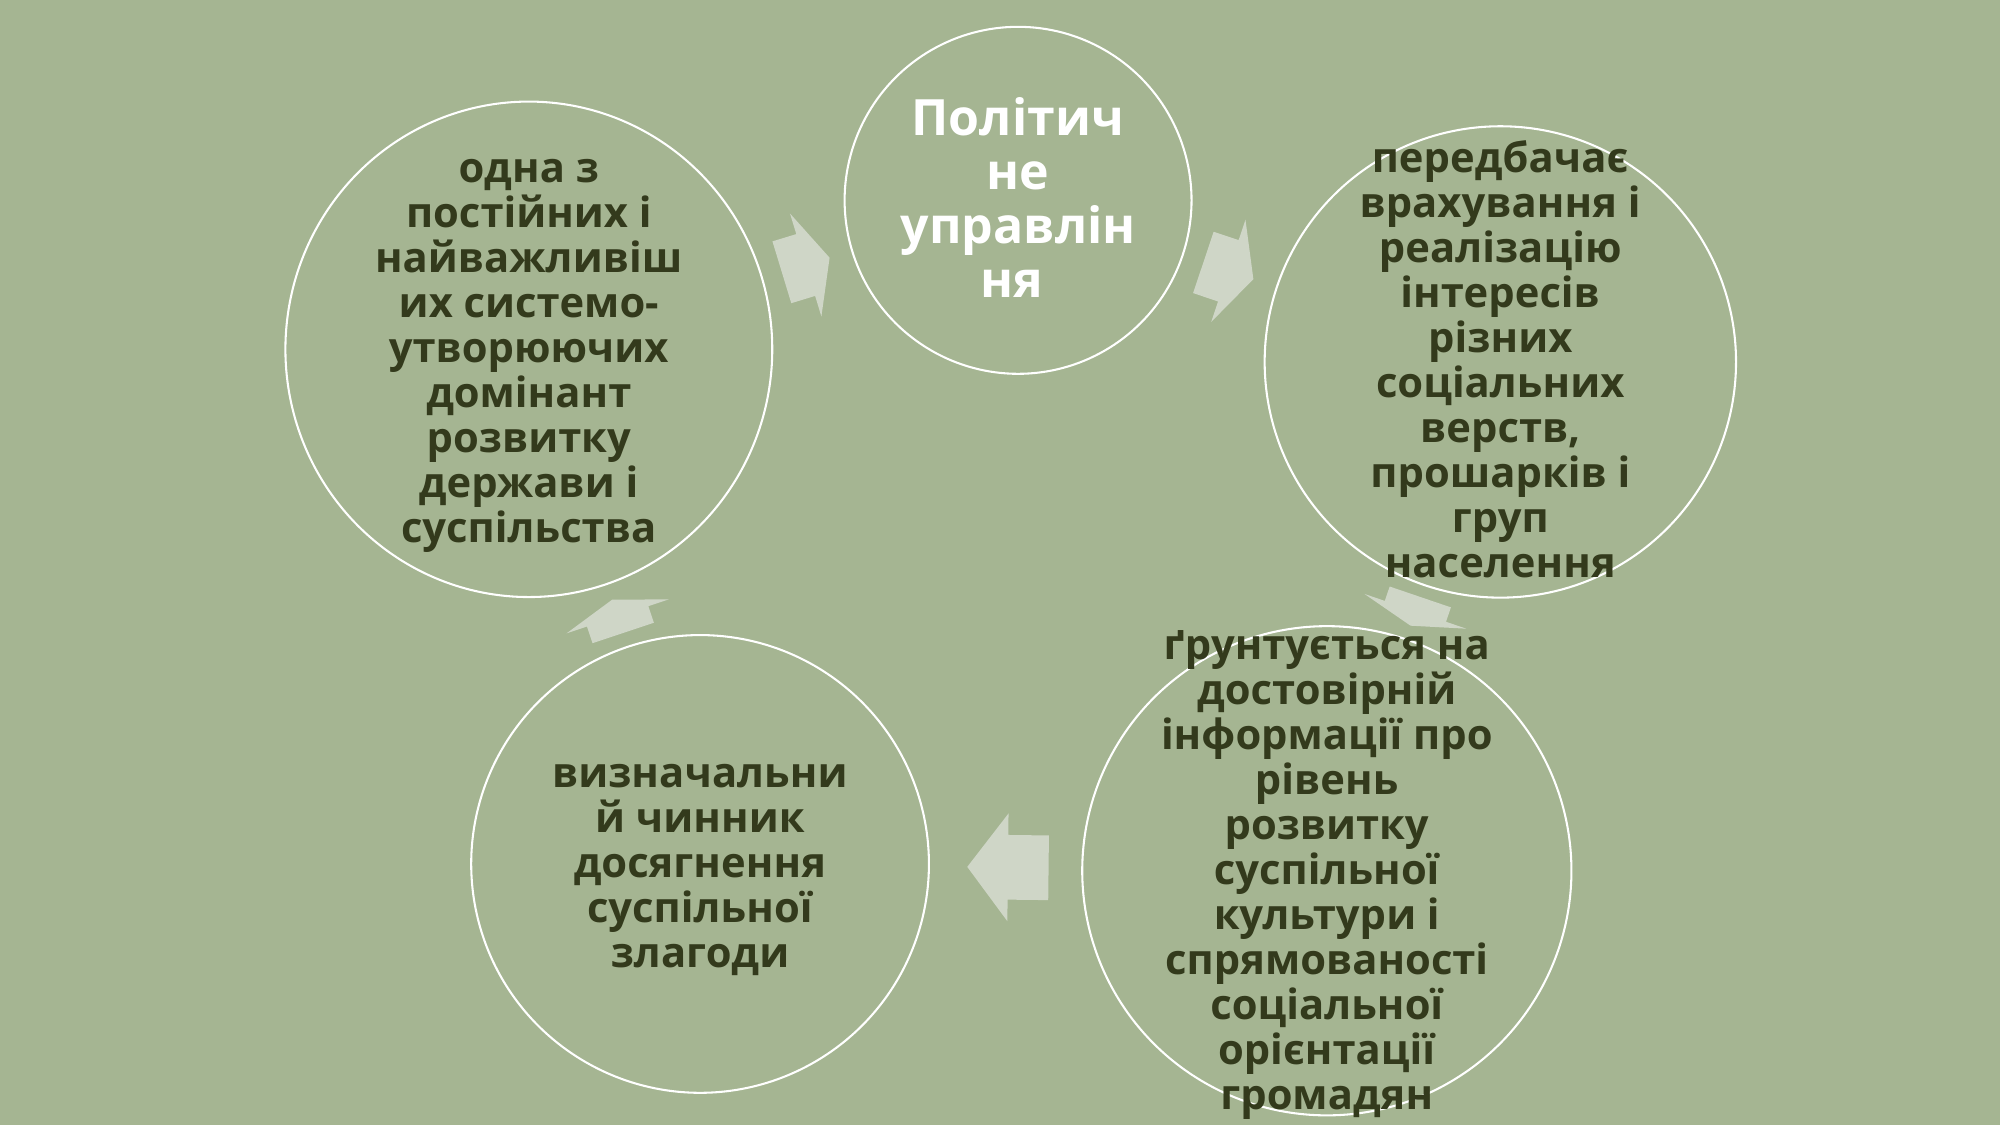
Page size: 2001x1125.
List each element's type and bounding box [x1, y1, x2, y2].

text_box [112, 32, 1921, 1090]
